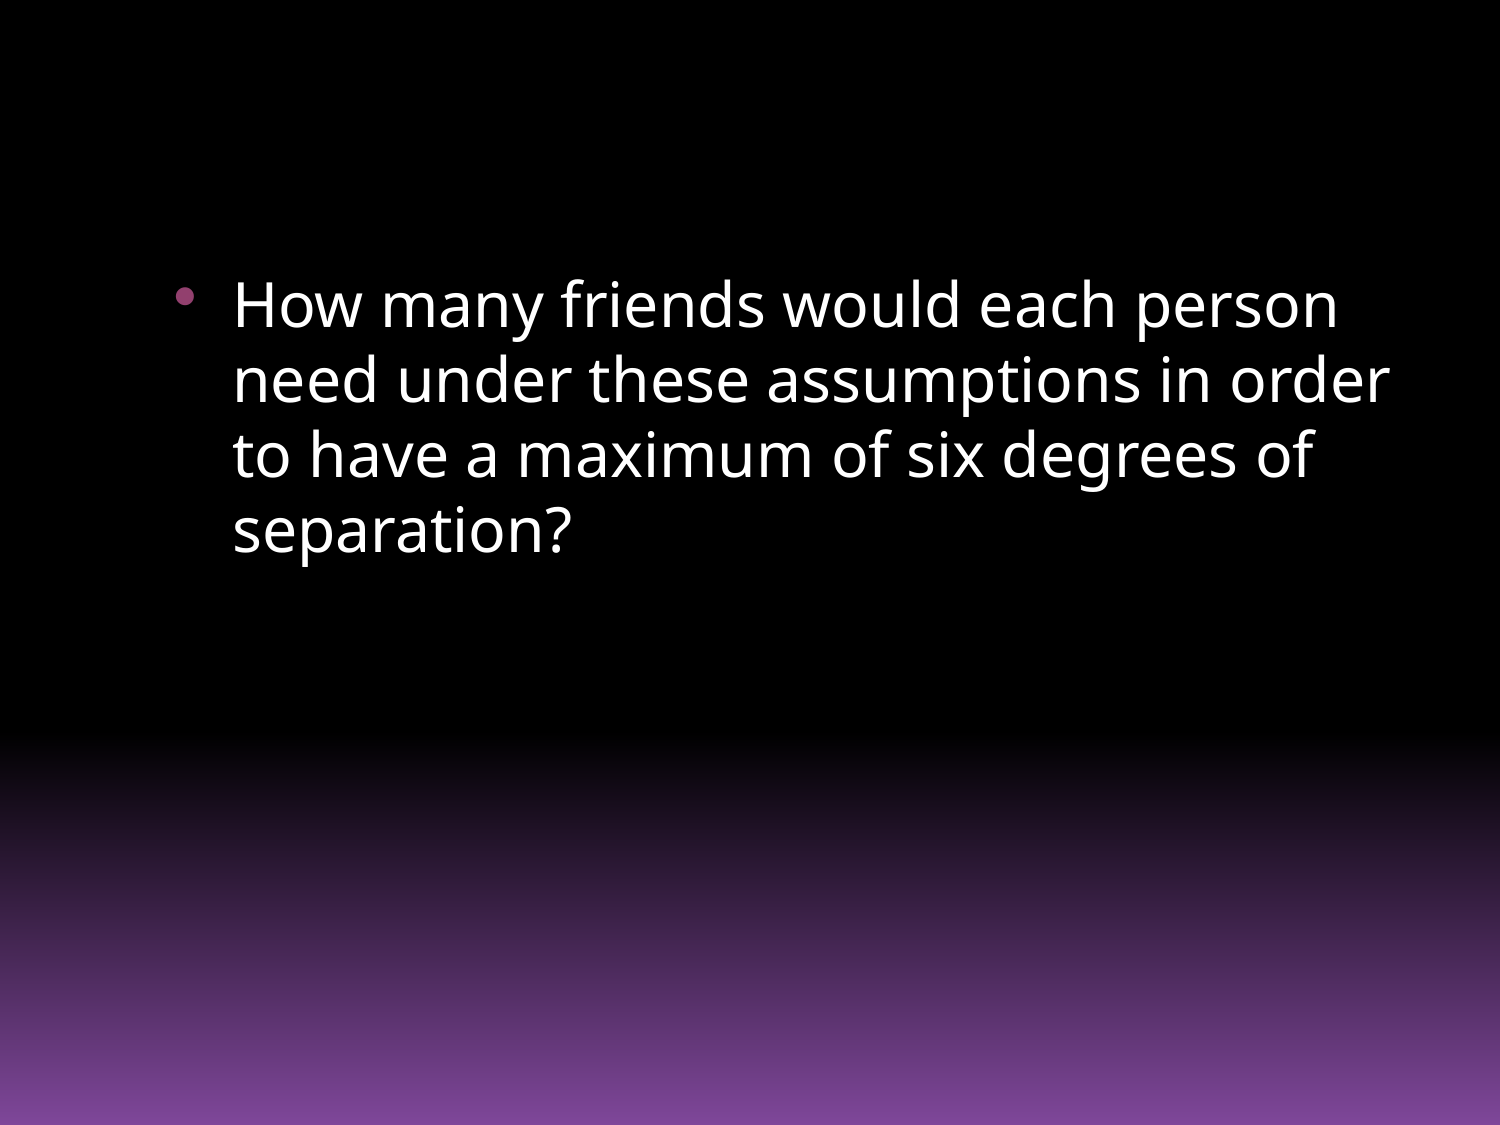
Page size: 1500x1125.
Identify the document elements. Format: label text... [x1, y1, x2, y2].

list How many friends would each person need under these assumptions in order to have a maximum of six degrees of separation? [150, 257, 1425, 1043]
